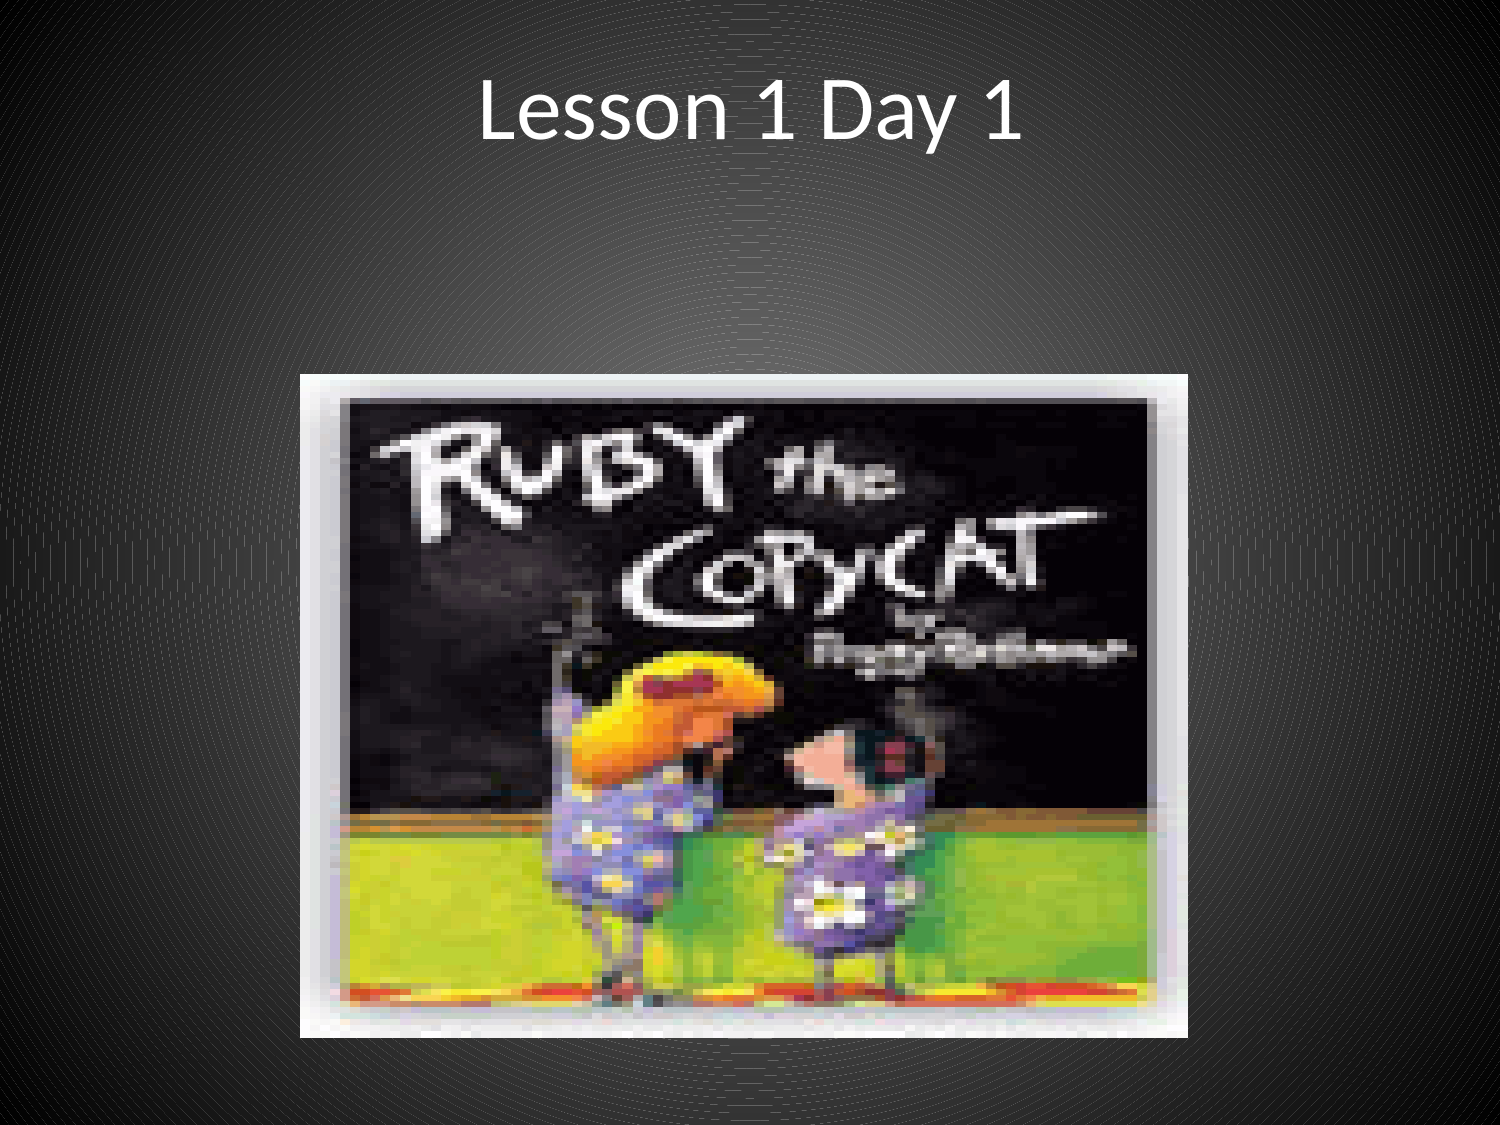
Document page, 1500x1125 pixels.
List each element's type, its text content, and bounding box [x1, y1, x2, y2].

picture [299, 374, 1188, 1038]
title Lesson 1 Day 1 [125, 37, 1400, 279]
